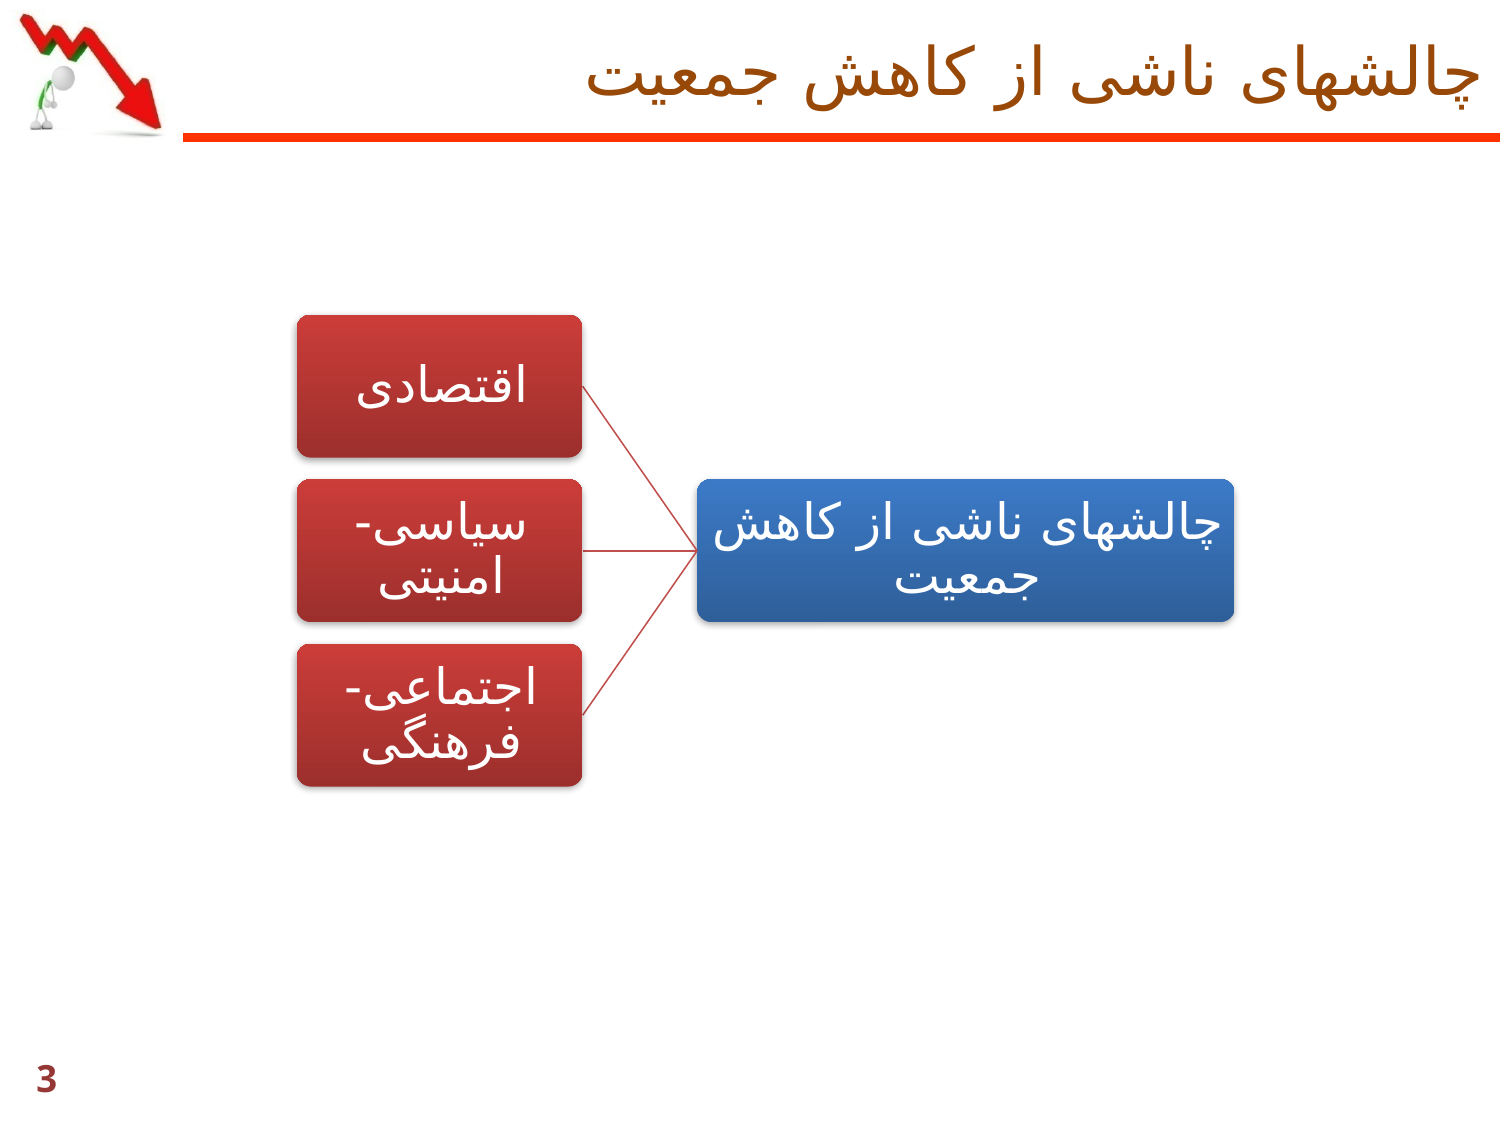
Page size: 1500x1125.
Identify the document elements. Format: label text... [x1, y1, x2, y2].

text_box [265, 314, 1266, 788]
title چالشهای ناشی از کاهش جمعیت [150, 0, 1500, 138]
picture [1, 0, 183, 149]
